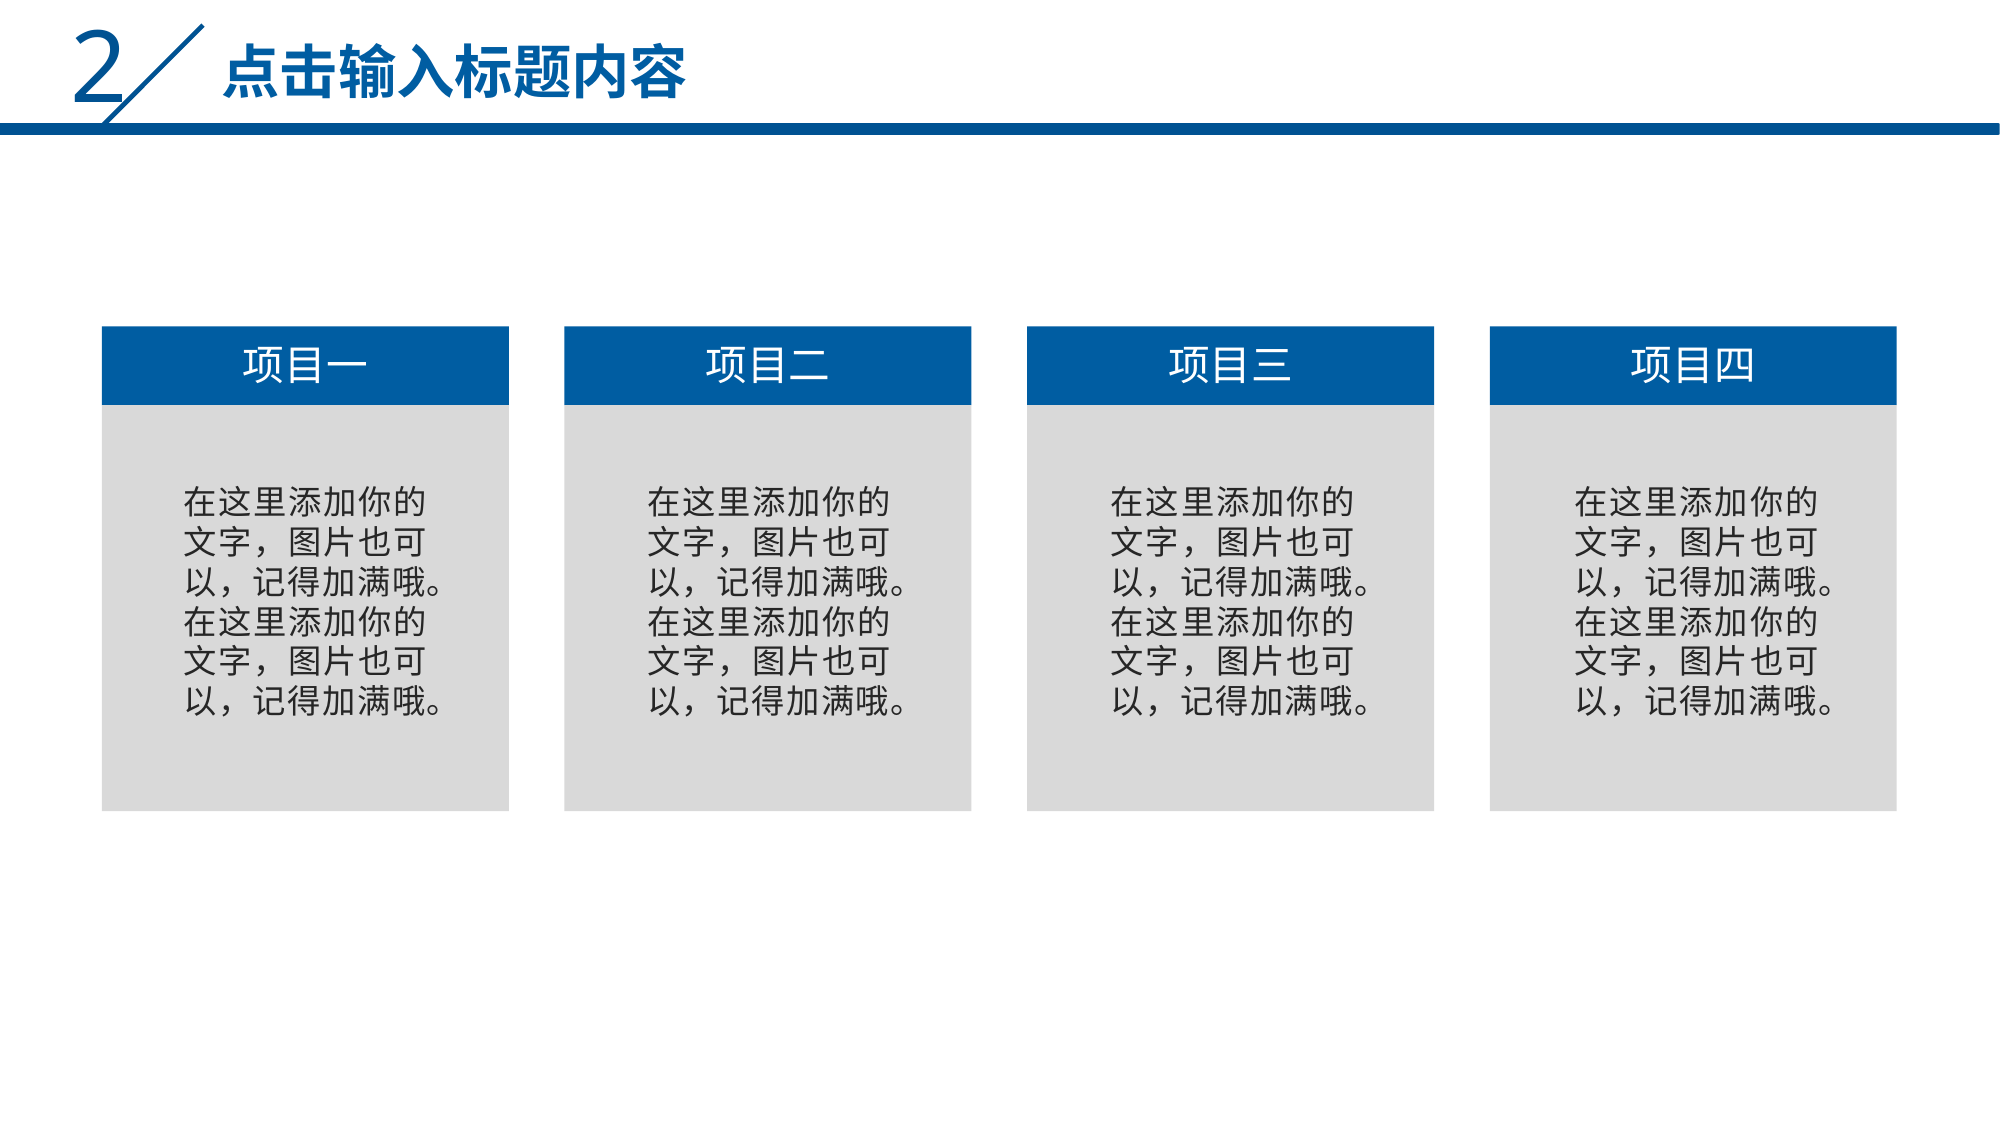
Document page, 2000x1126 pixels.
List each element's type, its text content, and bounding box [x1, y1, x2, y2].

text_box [1489, 326, 1897, 812]
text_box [1026, 326, 1435, 812]
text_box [101, 326, 510, 812]
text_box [564, 326, 972, 812]
text_box 点击输入标题内容 [185, 27, 725, 113]
